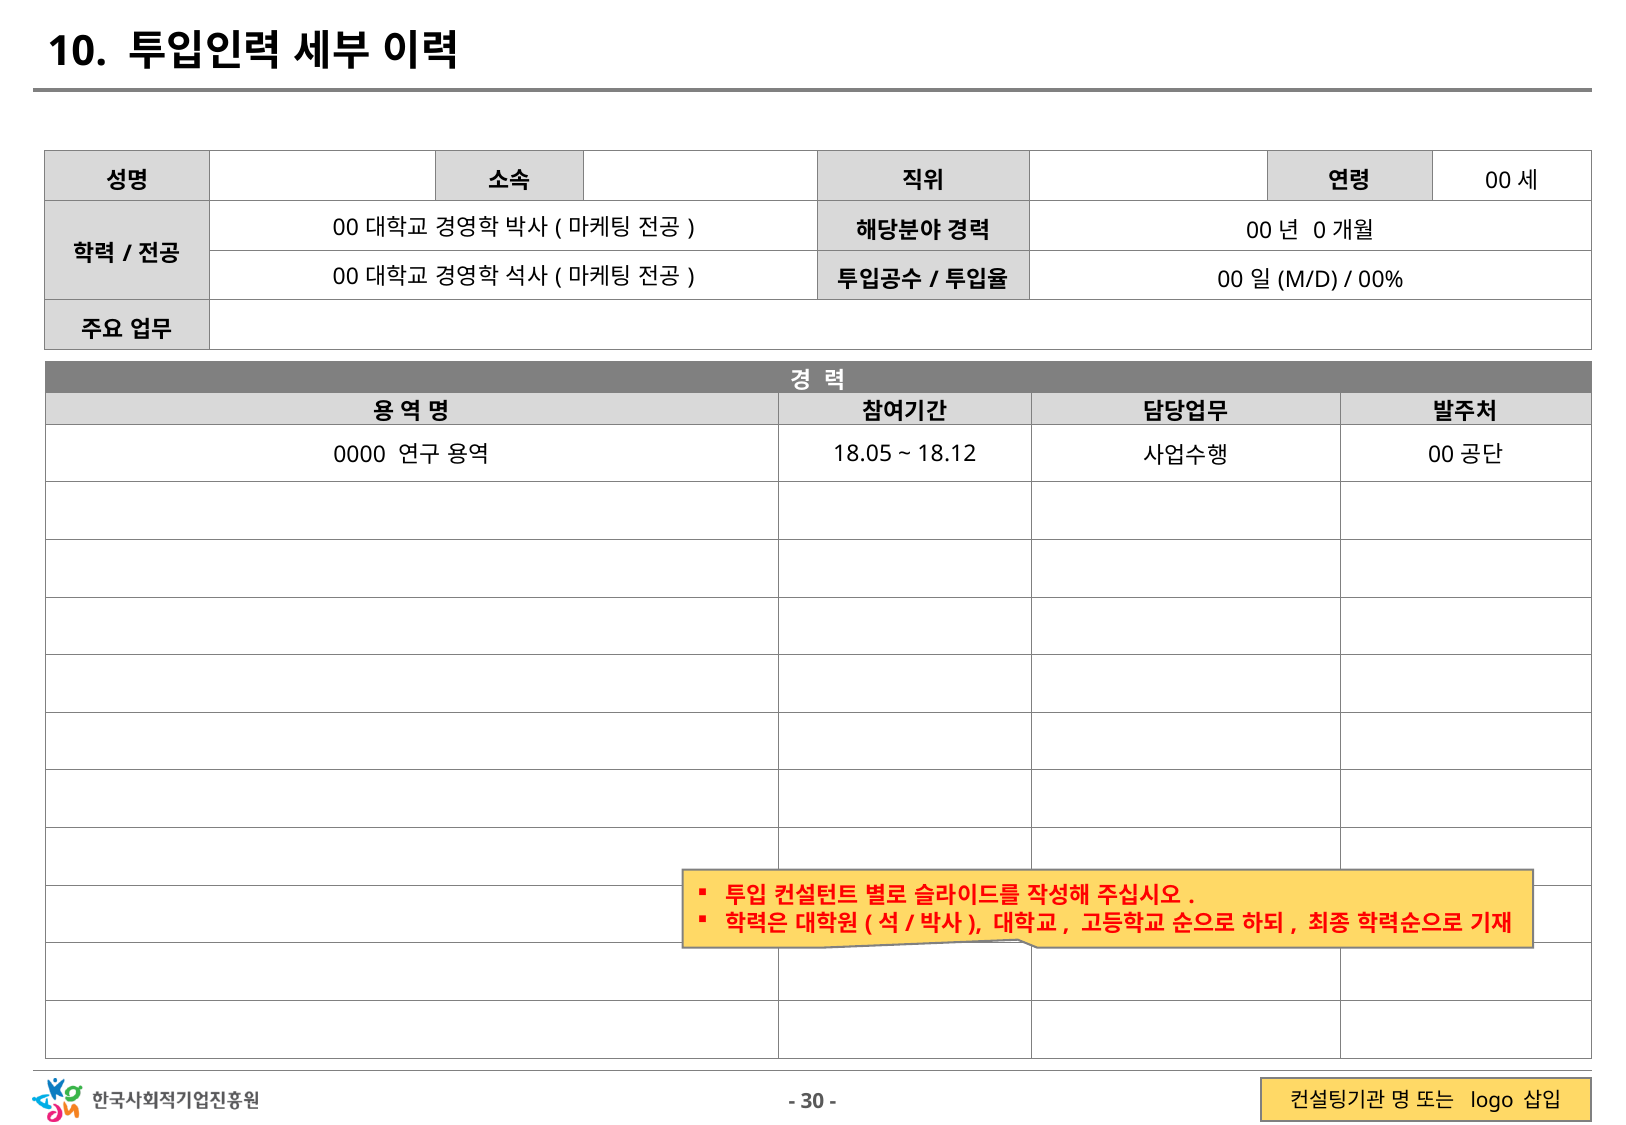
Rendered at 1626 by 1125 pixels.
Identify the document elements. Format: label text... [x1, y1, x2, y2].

table_cell 학력/전공 [45, 201, 209, 299]
table_cell 18.05 ~ 18.12 [779, 425, 1031, 481]
table_cell [1341, 943, 1591, 1000]
table_cell [1341, 655, 1591, 712]
picture [32, 1078, 258, 1122]
table_cell [46, 828, 778, 885]
table_cell [46, 655, 778, 712]
table_cell 00일(M/D) / 00% [1030, 251, 1591, 299]
table_cell [46, 598, 778, 654]
table_header [210, 151, 435, 200]
table_cell [779, 770, 1031, 827]
table_cell [1032, 948, 1340, 1000]
table_header 성명 [45, 151, 209, 200]
table_cell [46, 943, 778, 1000]
table_header 00세 [1433, 151, 1591, 200]
table_cell 사업수행 [1032, 425, 1340, 481]
table_cell 00공단 [1341, 425, 1591, 481]
table_cell [210, 300, 1591, 349]
table_cell 발주처 [1341, 393, 1591, 424]
table_cell [1032, 713, 1340, 769]
text_box 투입 컨설턴트 별로 슬라이드를 작성해 주십시오. 학력은 대학원(석/박사), 대학교, 고등학교 순으로 하되, 최종 학력순으로 기재 [681, 868, 1535, 949]
table_header 경 력 [46, 362, 1591, 392]
table_cell 담당업무 [1032, 393, 1340, 424]
table_cell 용 역 명 [46, 393, 778, 424]
table_cell [1032, 828, 1340, 868]
table_header 소속 [436, 151, 583, 200]
table_cell 주요 업무 [45, 300, 209, 349]
table_cell 00대학교 경영학 박사(마케팅 전공) [210, 201, 817, 250]
table_cell [1341, 828, 1591, 885]
table_cell 해당분야 경력 [818, 201, 1029, 250]
table_cell [779, 598, 1031, 654]
table_cell [1341, 770, 1591, 827]
table_cell [1341, 598, 1591, 654]
table_cell [46, 886, 681, 942]
table_cell [779, 1001, 1031, 1058]
table_cell [1032, 655, 1340, 712]
table_header [584, 151, 817, 200]
table_cell [46, 713, 778, 769]
table_cell [1341, 482, 1591, 539]
table_cell [46, 1001, 778, 1058]
table_cell [1032, 598, 1340, 654]
table_cell [46, 770, 778, 827]
table_cell [779, 655, 1031, 712]
table_cell 0000 연구 용역 [46, 425, 778, 481]
table_cell [779, 540, 1031, 597]
table_cell [779, 482, 1031, 539]
table_cell [1535, 886, 1591, 942]
table_cell 00년 0개월 [1030, 201, 1591, 250]
table_cell 00대학교 경영학 석사(마케팅 전공) [210, 251, 817, 299]
table_header [1030, 151, 1267, 200]
table_cell [1341, 713, 1591, 769]
table_cell [1032, 540, 1340, 597]
text_box 10. 투입인력 세부 이력 [32, 16, 1061, 81]
table_cell [1032, 1001, 1340, 1058]
table_header 연령 [1268, 151, 1432, 200]
table_cell 투입공수/투입율 [818, 251, 1029, 299]
table_cell [1032, 770, 1340, 827]
table_cell [779, 943, 1031, 1000]
table_cell [779, 713, 1031, 769]
table_cell [779, 828, 1031, 868]
table_cell 참여기간 [779, 393, 1031, 424]
table_cell [1341, 1001, 1591, 1058]
table_cell [1341, 540, 1591, 597]
table_cell [1032, 482, 1340, 539]
table_cell [46, 482, 778, 539]
table_header 직위 [818, 151, 1029, 200]
table_cell [46, 540, 778, 597]
